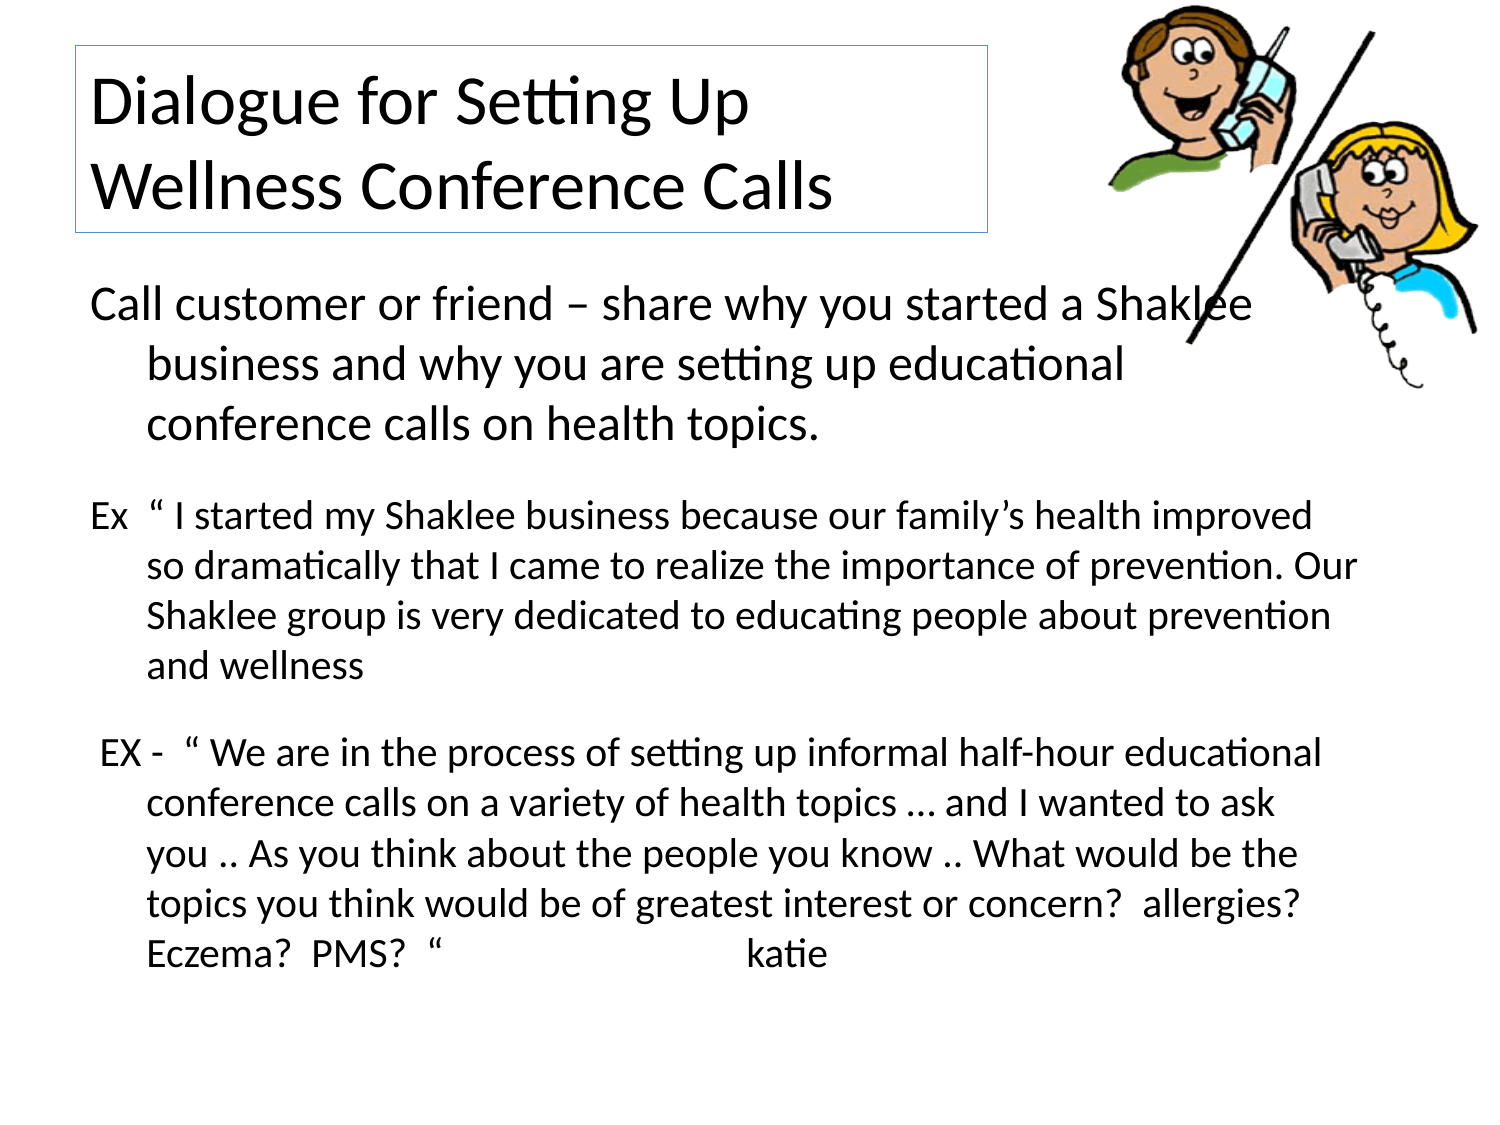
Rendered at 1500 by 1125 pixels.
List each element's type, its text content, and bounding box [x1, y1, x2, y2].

list Call customer or friend – share why you started a Shaklee business and why you are setting up educational conference calls on health topics. Ex “ I started my Shaklee business because our family’s health improved so dramatically that I came to realize the importance of prevention. Our Shaklee group is very dedicated to educating people about prevention and wellness EX - “ We are in the process of setting up informal half-hour educational conference calls on a variety of health topics … and I wanted to ask you .. As you think about the people you know .. What would be the topics you think would be of greatest interest or concern? allergies? Eczema? PMS? “ katie [75, 262, 1375, 1075]
picture [1087, 0, 1500, 401]
title Dialogue for Setting Up Wellness Conference Calls [75, 45, 988, 233]
